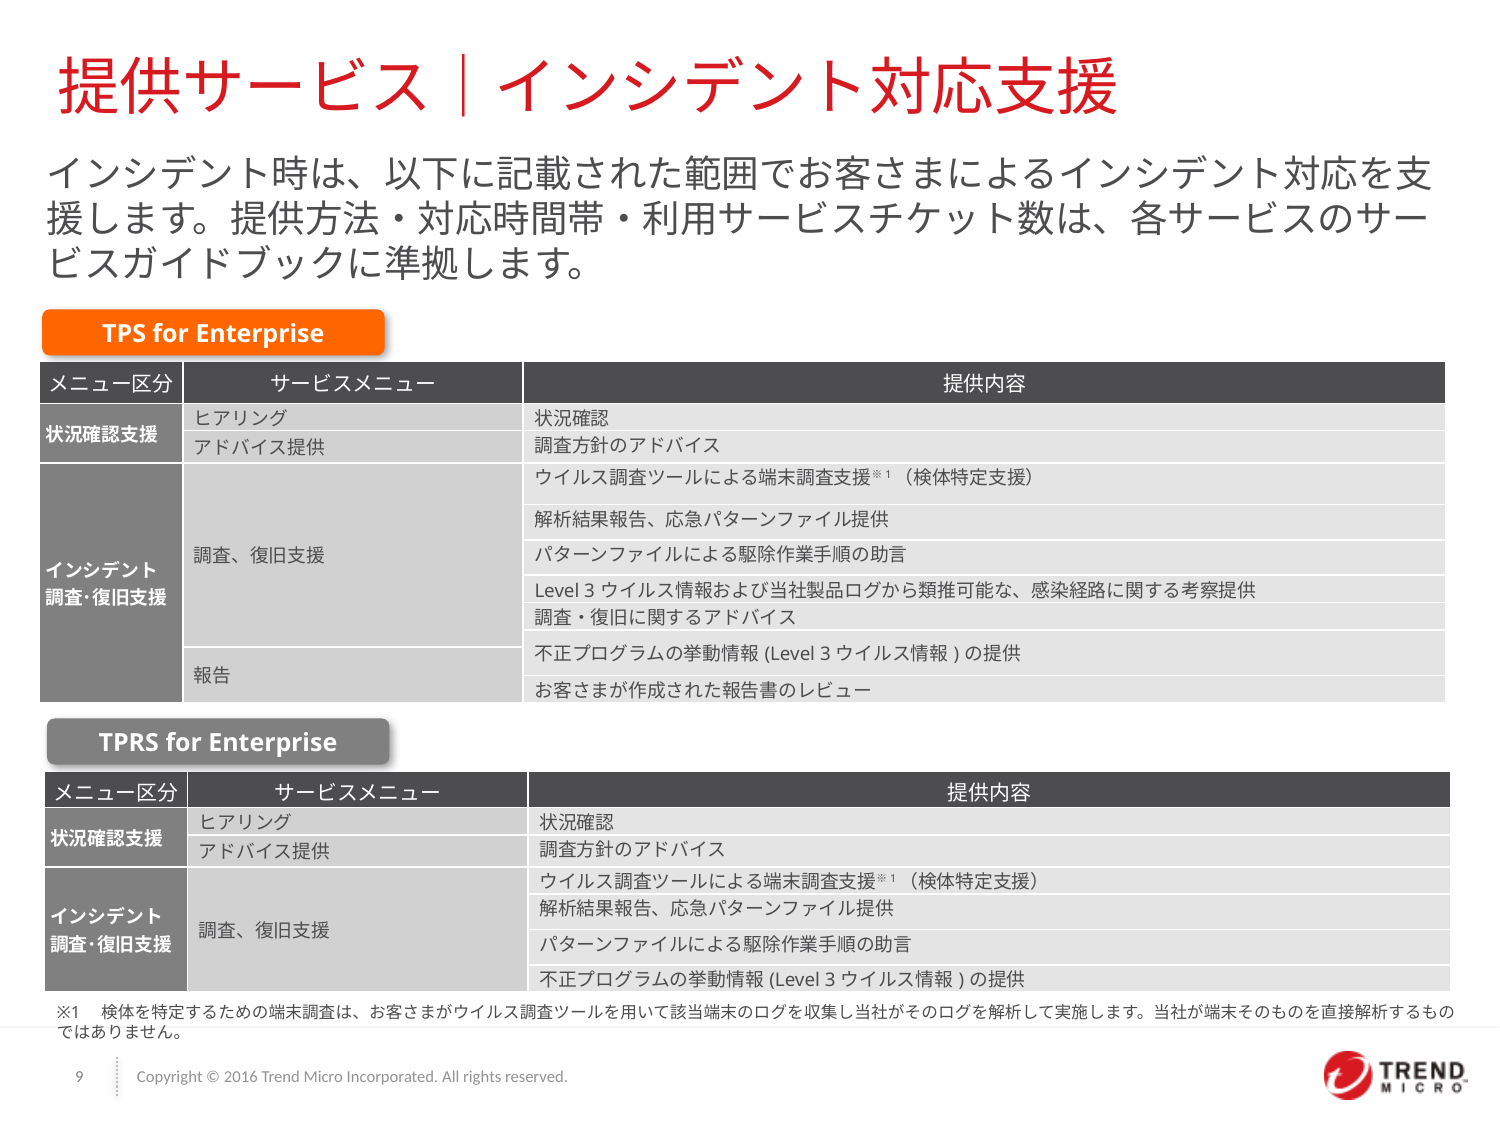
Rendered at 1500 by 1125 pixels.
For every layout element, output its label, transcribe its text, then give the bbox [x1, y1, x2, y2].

table_header 提供内容 [524, 362, 1445, 403]
table_header メニュー区分 [45, 772, 187, 807]
table_cell アドバイス提供 [188, 836, 527, 866]
text_box TPS for Enterprise [41, 308, 386, 357]
table_cell 状況確認 [524, 404, 1445, 430]
text_box TPRS for Enterprise [46, 717, 391, 766]
table_cell 調査方針のアドバイス [529, 836, 1450, 866]
text_box ※1 検体を特定するための端末調査は、お客さまがウイルス調査ツールを用いて該当端末のログを収集し当社がそのログを解析して実施します。当社が端末そのものを直接解析するものではありません。 [42, 994, 1484, 1049]
table_cell インシデント 調査･復旧支援 [45, 868, 187, 991]
table_cell 不正プログラムの挙動情報(Level 3ウイルス情報)の提供 [529, 966, 1450, 991]
table_cell アドバイス提供 [184, 431, 522, 462]
table_cell Level 3ウイルス情報および当社製品ログから類推可能な、感染経路に関する考察提供 [524, 576, 1445, 602]
table_cell 解析結果報告、応急パターンファイル提供 [524, 505, 1445, 539]
table_header 提供内容 [529, 772, 1450, 807]
table_cell 解析結果報告、応急パターンファイル提供 [529, 895, 1450, 929]
table_header メニュー区分 [40, 362, 182, 403]
picture [1324, 1051, 1468, 1100]
table_cell 調査、復旧支援 [184, 464, 522, 646]
table_cell 状況確認支援 [40, 404, 182, 462]
table_cell パターンファイルによる駆除作業手順の助言 [529, 930, 1450, 964]
table_cell 状況確認支援 [45, 808, 187, 866]
table_cell パターンファイルによる駆除作業手順の助言 [524, 541, 1445, 574]
table_header サービスメニュー [184, 362, 522, 403]
table_cell 調査方針のアドバイス [524, 431, 1445, 462]
table_cell 調査、復旧支援 [188, 868, 527, 991]
text_box インシデント時は、以下に記載された範囲でお客さまによるインシデント対応を支援します。提供方法・対応時間帯・利用サービスチケット数は、各サービスのサービスガイドブックに準拠します。 [31, 142, 1450, 293]
table_cell ウイルス調査ツールによる端末調査支援※1（検体特定支援） [524, 464, 1445, 504]
table_cell 報告 [184, 648, 522, 702]
table_cell ウイルス調査ツールによる端末調査支援※1（検体特定支援） [529, 868, 1450, 893]
table_cell ヒアリング [184, 404, 522, 430]
table_cell お客さまが作成された報告書のレビュー [524, 676, 1445, 702]
table_cell 調査・復旧に関するアドバイス [524, 603, 1445, 629]
table_cell ヒアリング [188, 808, 527, 834]
table_cell 不正プログラムの挙動情報(Level 3ウイルス情報)の提供 [524, 631, 1445, 675]
table_header サービスメニュー [188, 772, 527, 807]
table_cell インシデント 調査･復旧支援 [40, 464, 182, 702]
table_cell 状況確認 [529, 808, 1450, 834]
text_box 提供サービス｜インシデント対応支援 [42, 26, 1486, 143]
